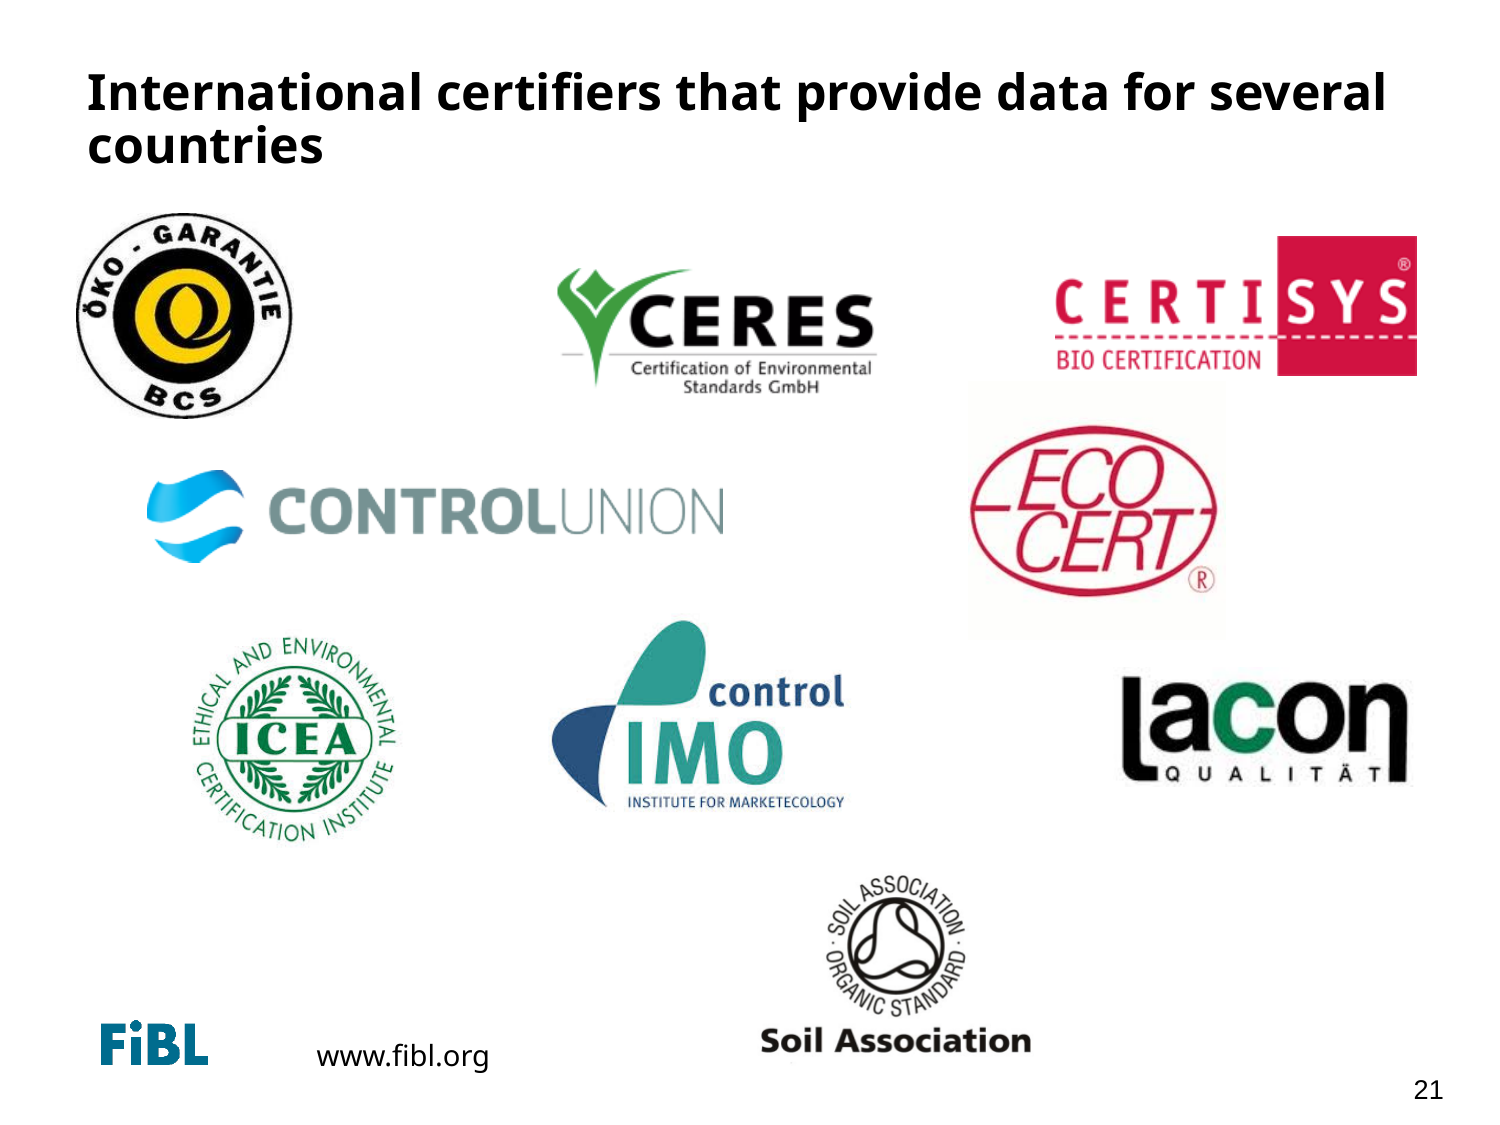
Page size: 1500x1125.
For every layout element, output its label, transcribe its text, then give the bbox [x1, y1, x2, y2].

picture [176, 621, 411, 857]
slide_number 21 [1360, 1065, 1444, 1113]
picture [147, 470, 723, 563]
picture [159, 1049, 168, 1056]
picture [1113, 667, 1426, 787]
picture [101, 1020, 208, 1065]
picture [968, 381, 1226, 640]
title International certifiers that provide data for several countries [87, 66, 1442, 185]
picture [539, 604, 857, 825]
picture [539, 268, 896, 409]
picture [1055, 236, 1417, 376]
picture [159, 1032, 165, 1039]
picture [76, 213, 294, 419]
picture [752, 866, 1040, 1066]
